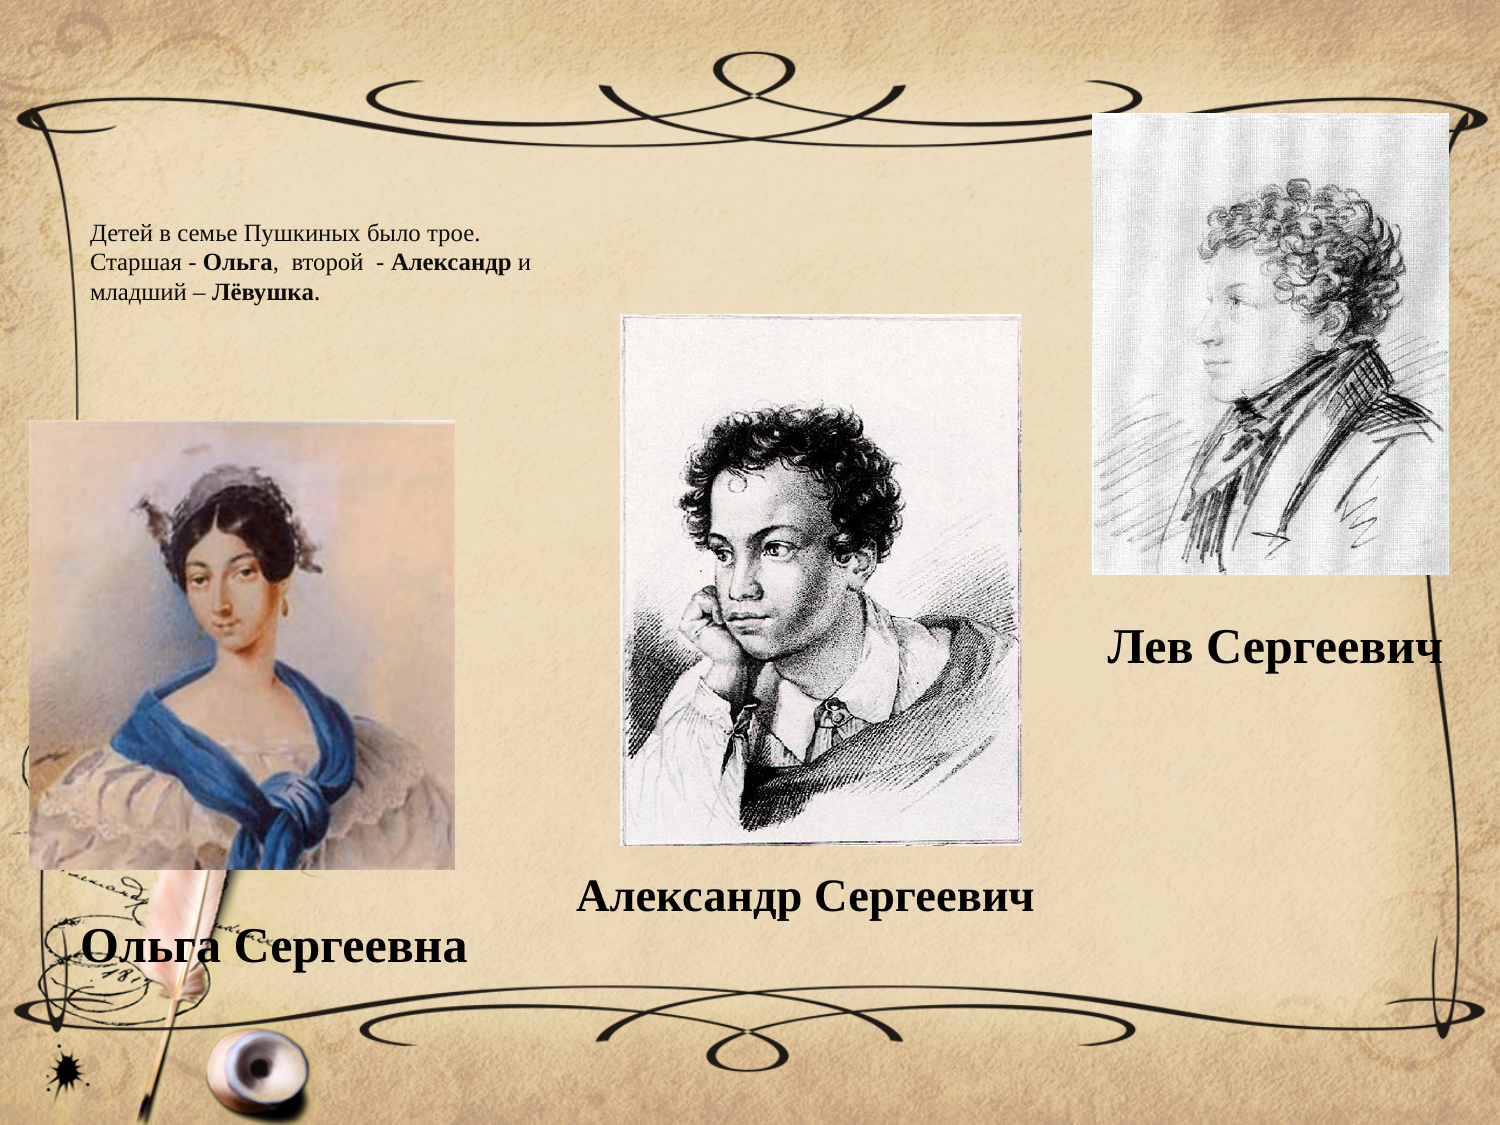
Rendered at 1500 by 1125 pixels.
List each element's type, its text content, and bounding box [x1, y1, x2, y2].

picture [0, 0, 1500, 1125]
title Детей в семье Пушкиных было трое. Старшая - Ольга, второй - Александр и младший – Лёвушка. [75, 208, 1087, 362]
list Ольга Сергеевна [64, 905, 514, 988]
list Лев Сергеевич [1092, 586, 1473, 681]
list Александр Сергеевич [561, 857, 1093, 929]
